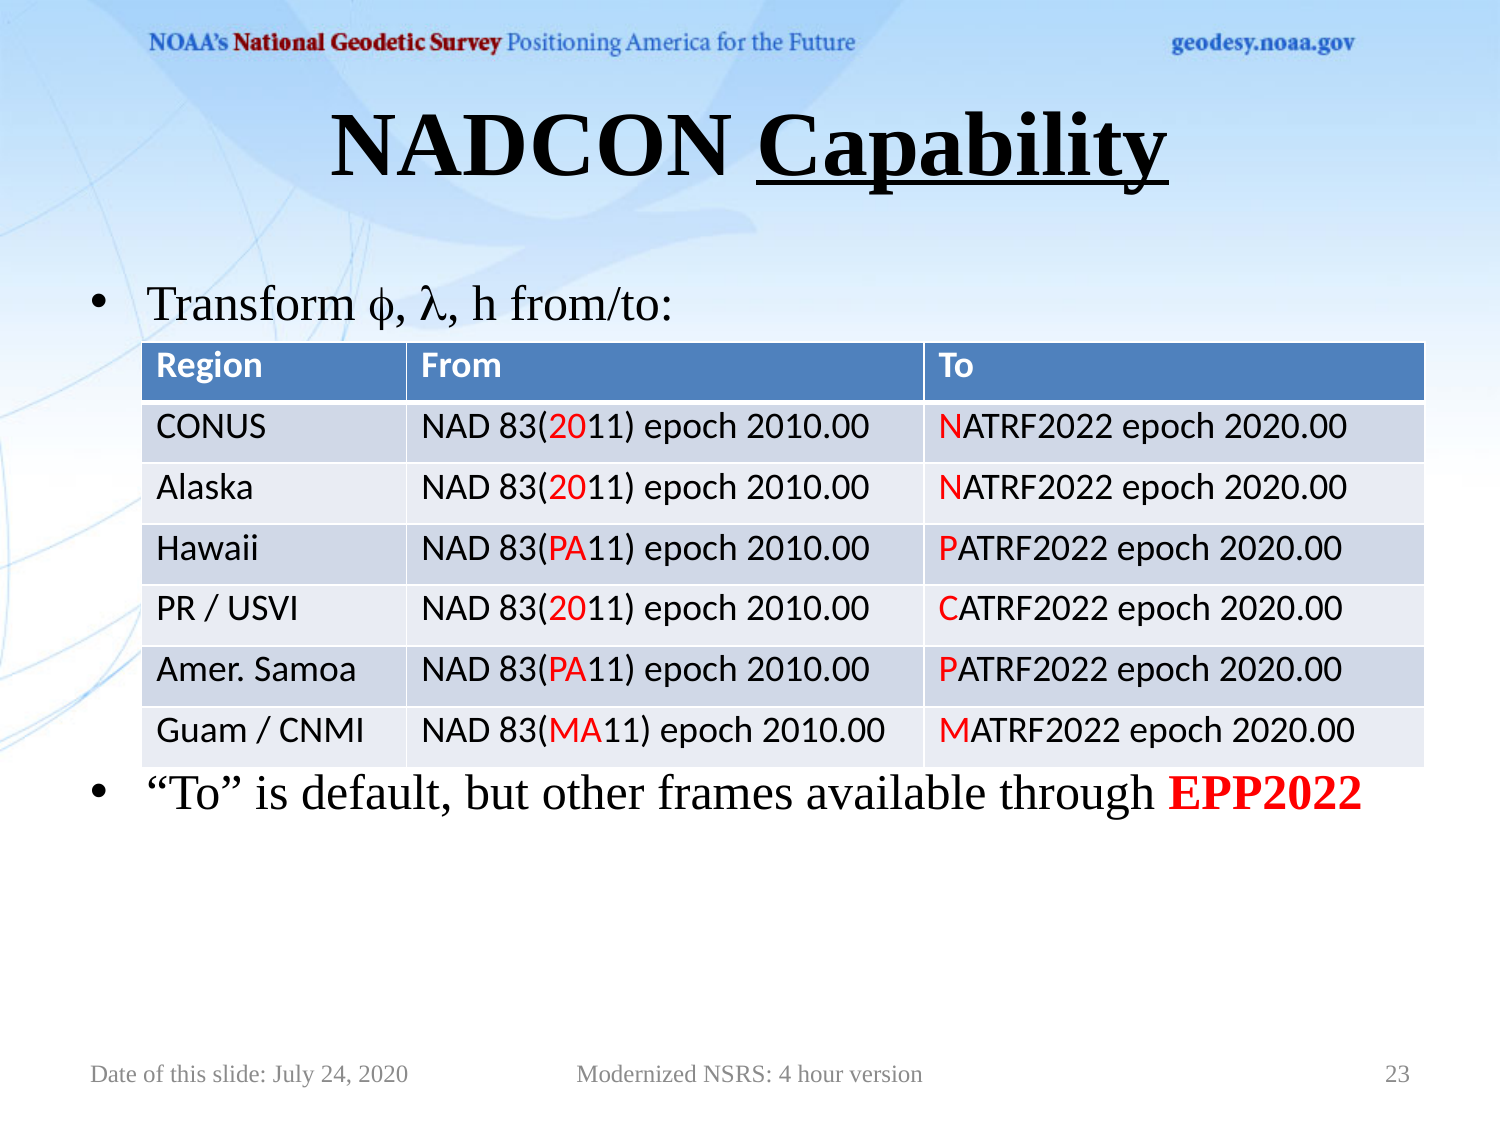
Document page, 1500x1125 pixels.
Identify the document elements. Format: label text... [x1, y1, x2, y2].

table_header Region [142, 343, 406, 400]
title NADCON Capability [75, 45, 1425, 233]
table_cell MATRF2022 epoch 2020.00 [925, 708, 1424, 767]
table_cell Guam / CNMI [142, 708, 406, 767]
table_cell NATRF2022 epoch 2020.00 [925, 405, 1424, 462]
table_cell Amer. Samoa [142, 647, 406, 706]
table_cell NAD 83(MA11) epoch 2010.00 [407, 708, 923, 767]
table_cell NAD 83(2011) epoch 2010.00 [407, 586, 923, 645]
table_cell NATRF2022 epoch 2020.00 [925, 464, 1424, 523]
table_cell Hawaii [142, 525, 406, 584]
table_cell CONUS [142, 405, 406, 462]
table_cell NAD 83(2011) epoch 2010.00 [407, 464, 923, 523]
table_header To [925, 343, 1424, 400]
table_cell NAD 83(2011) epoch 2010.00 [407, 405, 923, 462]
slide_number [75, 1042, 425, 1103]
table_cell PR / USVI [142, 586, 406, 645]
table_cell NAD 83(PA11) epoch 2010.00 [407, 647, 923, 706]
list Transform f, l, h from/to: “To” is default, but other frames available through EPP2022 [75, 262, 1425, 1005]
table_cell NAD 83(PA11) epoch 2010.00 [407, 525, 923, 584]
slide_number 23 [1074, 1042, 1425, 1103]
table_cell PATRF2022 epoch 2020.00 [925, 525, 1424, 584]
table_header From [407, 343, 923, 400]
picture [0, 0, 1500, 1125]
table_cell CATRF2022 epoch 2020.00 [925, 586, 1424, 645]
table_cell PATRF2022 epoch 2020.00 [925, 647, 1424, 706]
table_cell Alaska [142, 464, 406, 523]
footer Modernized NSRS: 4 hour version [512, 1042, 988, 1103]
